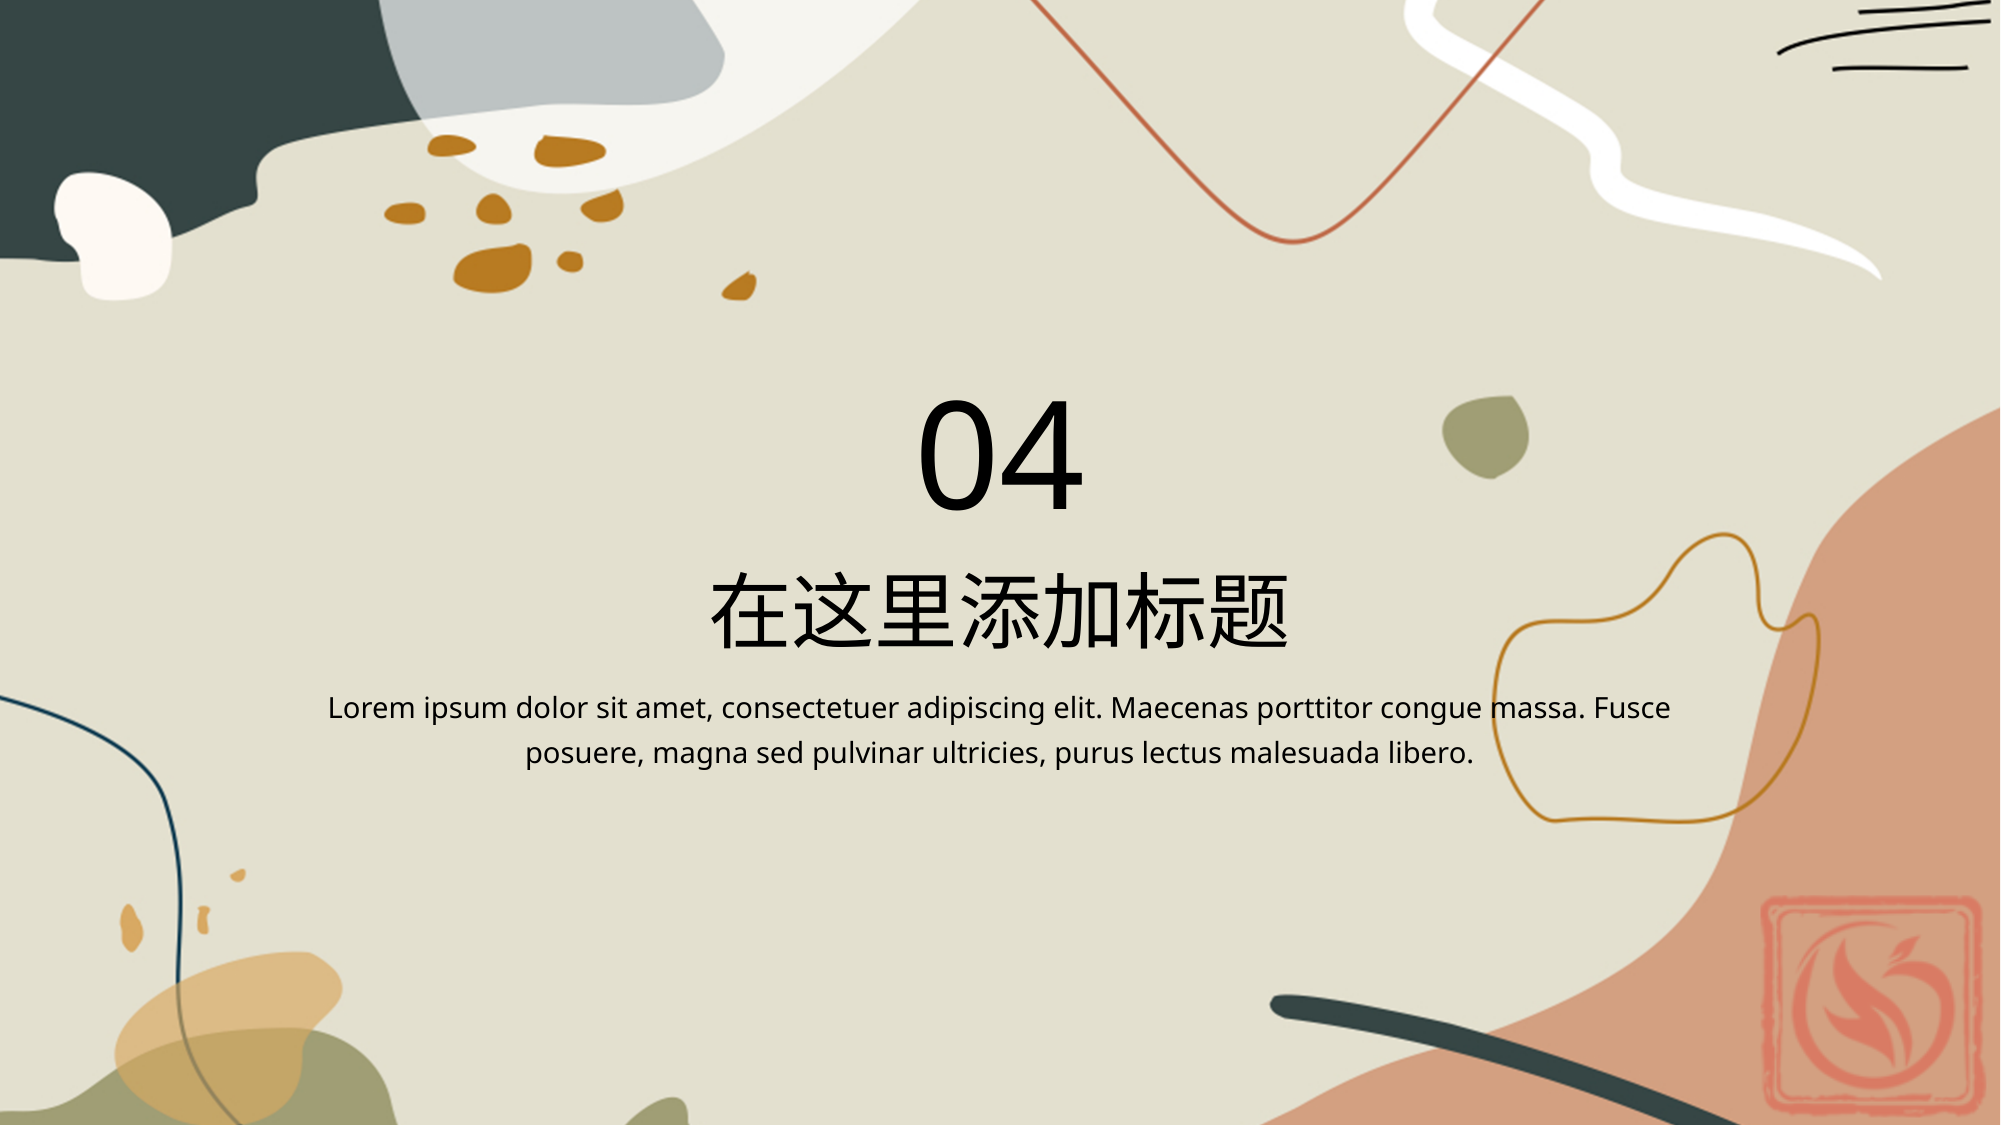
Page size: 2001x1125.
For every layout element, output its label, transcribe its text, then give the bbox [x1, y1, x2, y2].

text_box 04 [899, 351, 1101, 547]
picture [0, 0, 2001, 1125]
text_box Lorem ipsum dolor sit amet, consectetuer adipiscing elit. Maecenas porttitor congue massa. Fusce posuere, magna sed pulvinar ultricies, purus lectus malesuada libero. [301, 671, 1699, 777]
text_box 在这里添加标题 [693, 551, 1307, 668]
